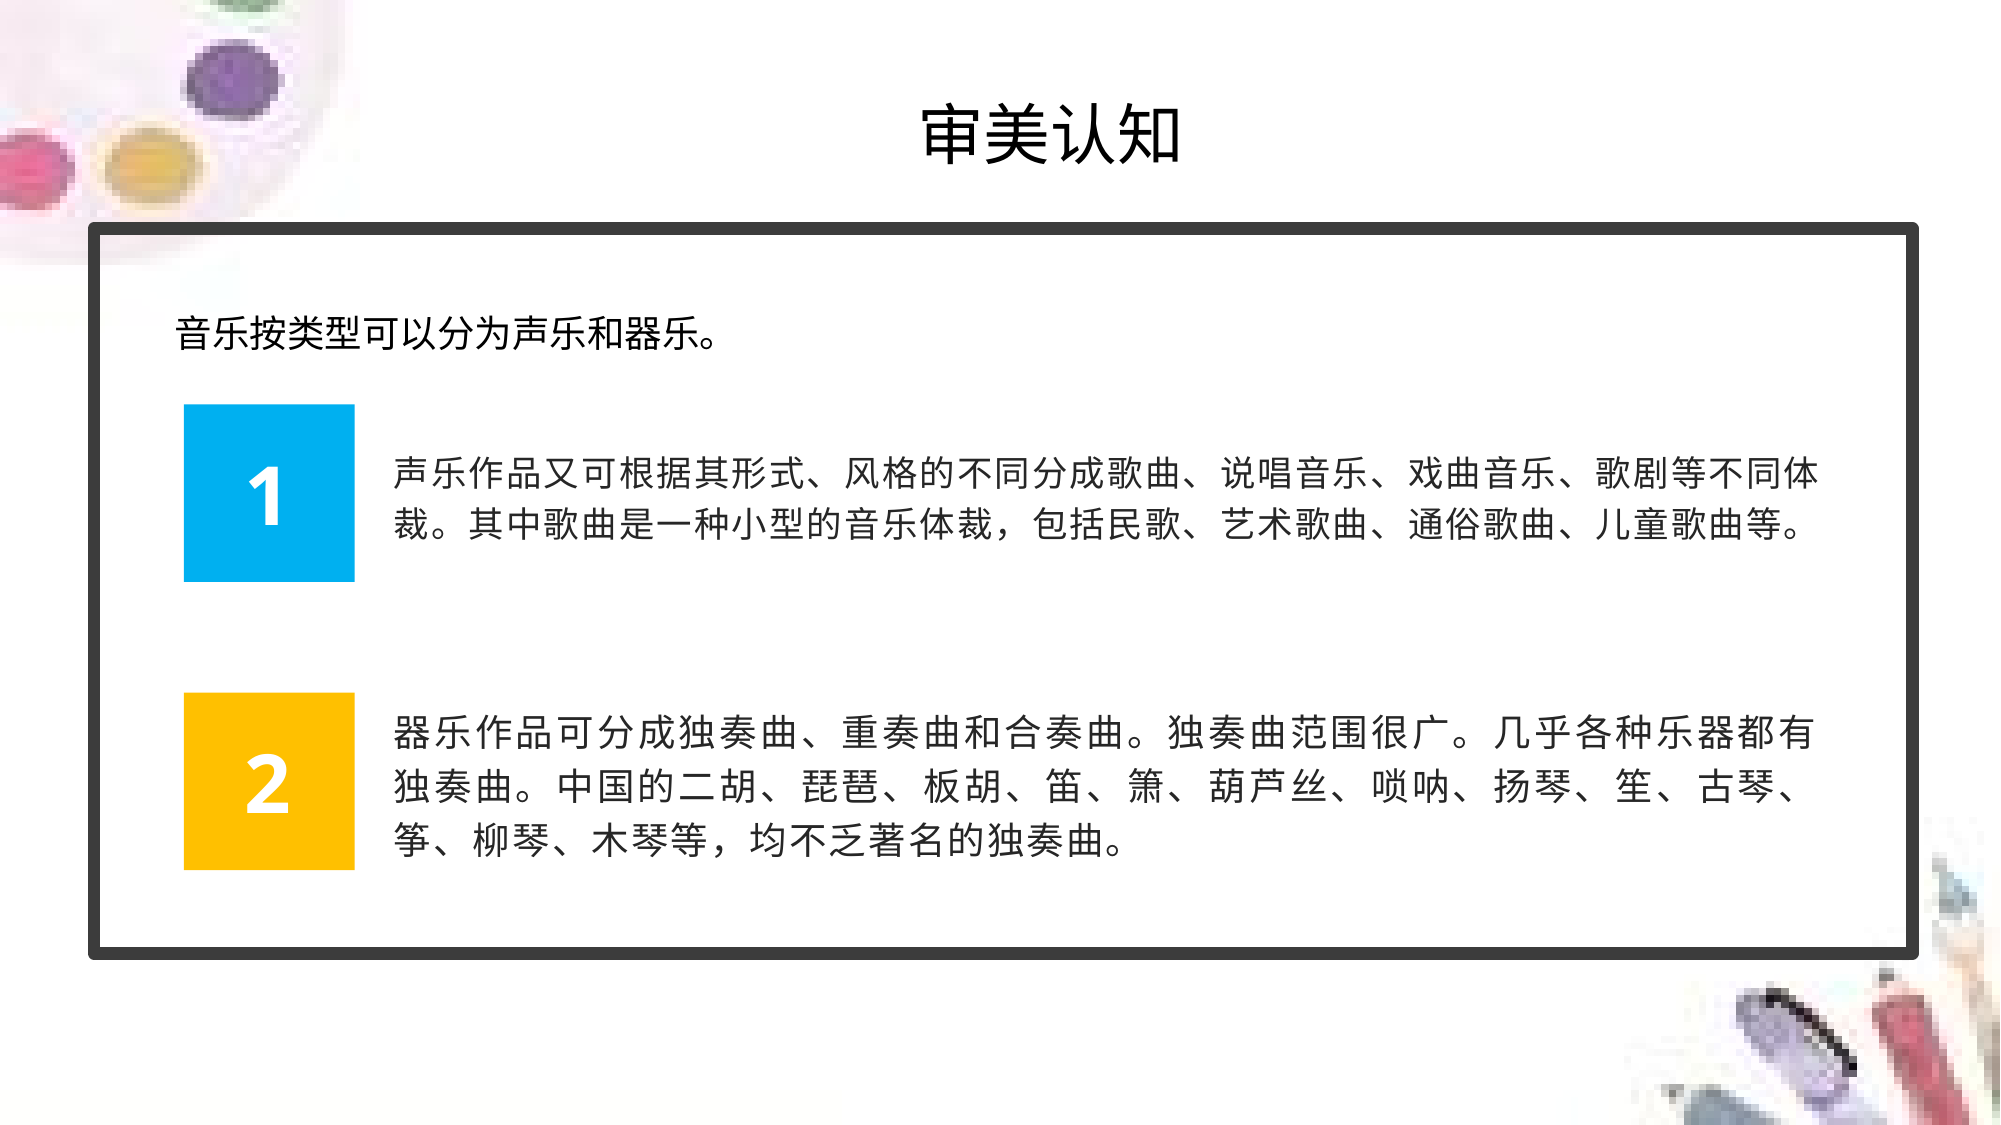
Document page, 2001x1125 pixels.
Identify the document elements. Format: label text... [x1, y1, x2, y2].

text_box 器乐作品可分成独奏曲、重奏曲和合奏曲。独奏曲范围很广。几乎各种乐器都有独奏曲。中国的二胡、琵琶、板胡、笛、箫、葫芦丝、唢呐、扬琴、笙、古琴、筝、柳琴、木琴等，均不乏著名的独奏曲。 [379, 716, 1833, 847]
text_box [183, 404, 355, 582]
text_box [183, 692, 355, 871]
picture [0, 0, 2000, 1125]
text_box 声乐作品又可根据其形式、风格的不同分成歌曲、说唱音乐、戏曲音乐、歌剧等不同体裁。其中歌曲是一种小型的音乐体裁，包括民歌、艺术歌曲、通俗歌曲、儿童歌曲等。 [379, 428, 1865, 558]
text_box 1 [229, 436, 309, 550]
text_box [92, 227, 1915, 955]
text_box 2 [229, 724, 309, 838]
text_box 音乐按类型可以分为声乐和器乐。 [160, 280, 1847, 363]
text_box 审美认知 [902, 85, 1247, 180]
